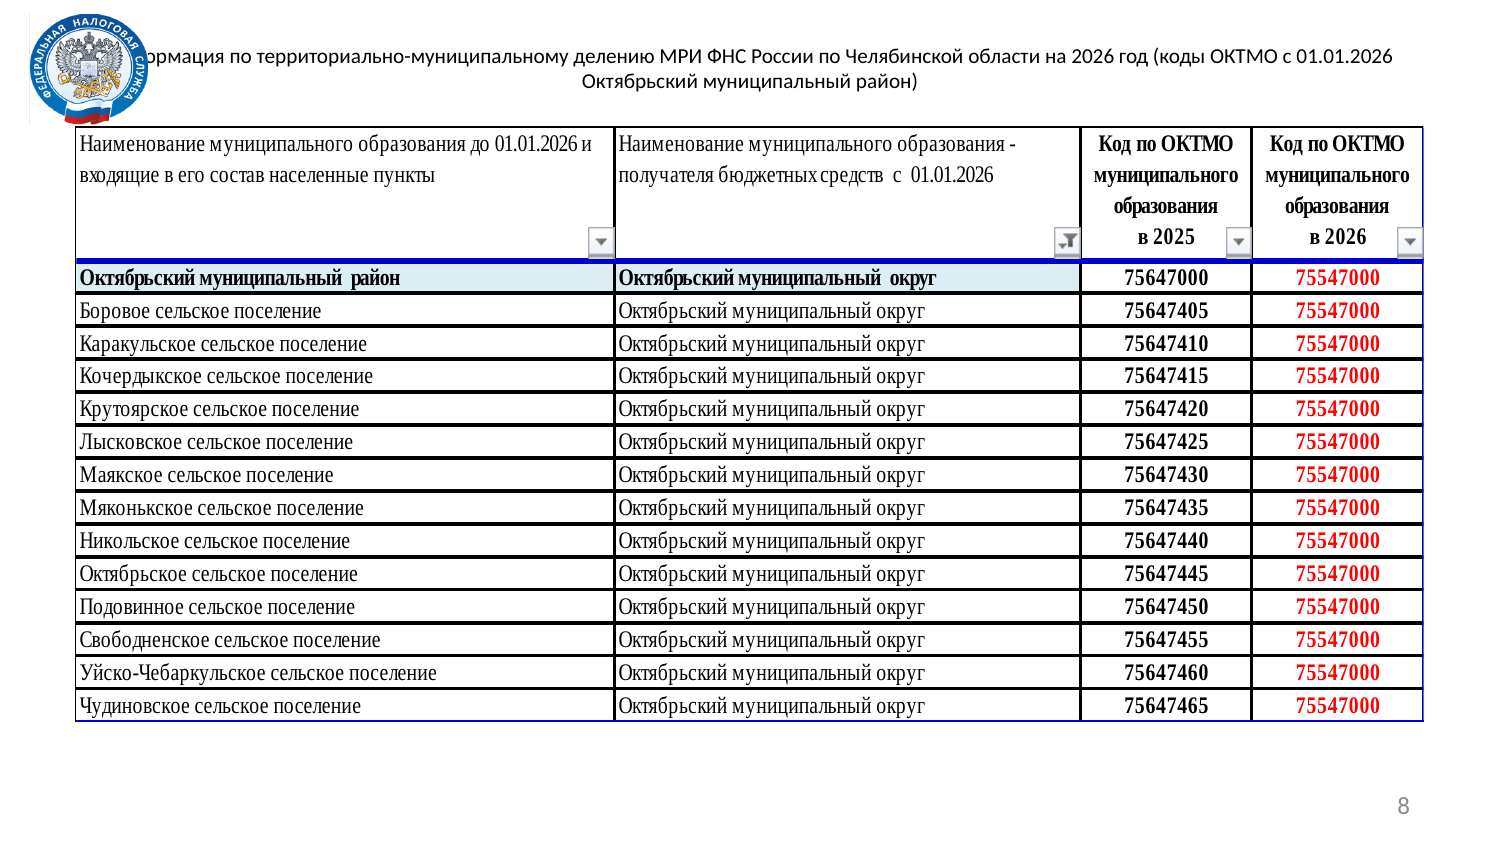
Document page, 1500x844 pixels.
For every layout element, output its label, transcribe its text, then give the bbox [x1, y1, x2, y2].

slide_number 8 [1074, 782, 1425, 827]
picture [29, 14, 148, 125]
title Информация по территориально-муниципальному делению МРИ ФНС России по Челябинской области на 2026 год (коды ОКТМО с 01.01.2026 Октябрьский муниципальный район) [152, 33, 1425, 125]
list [74, 126, 1426, 724]
